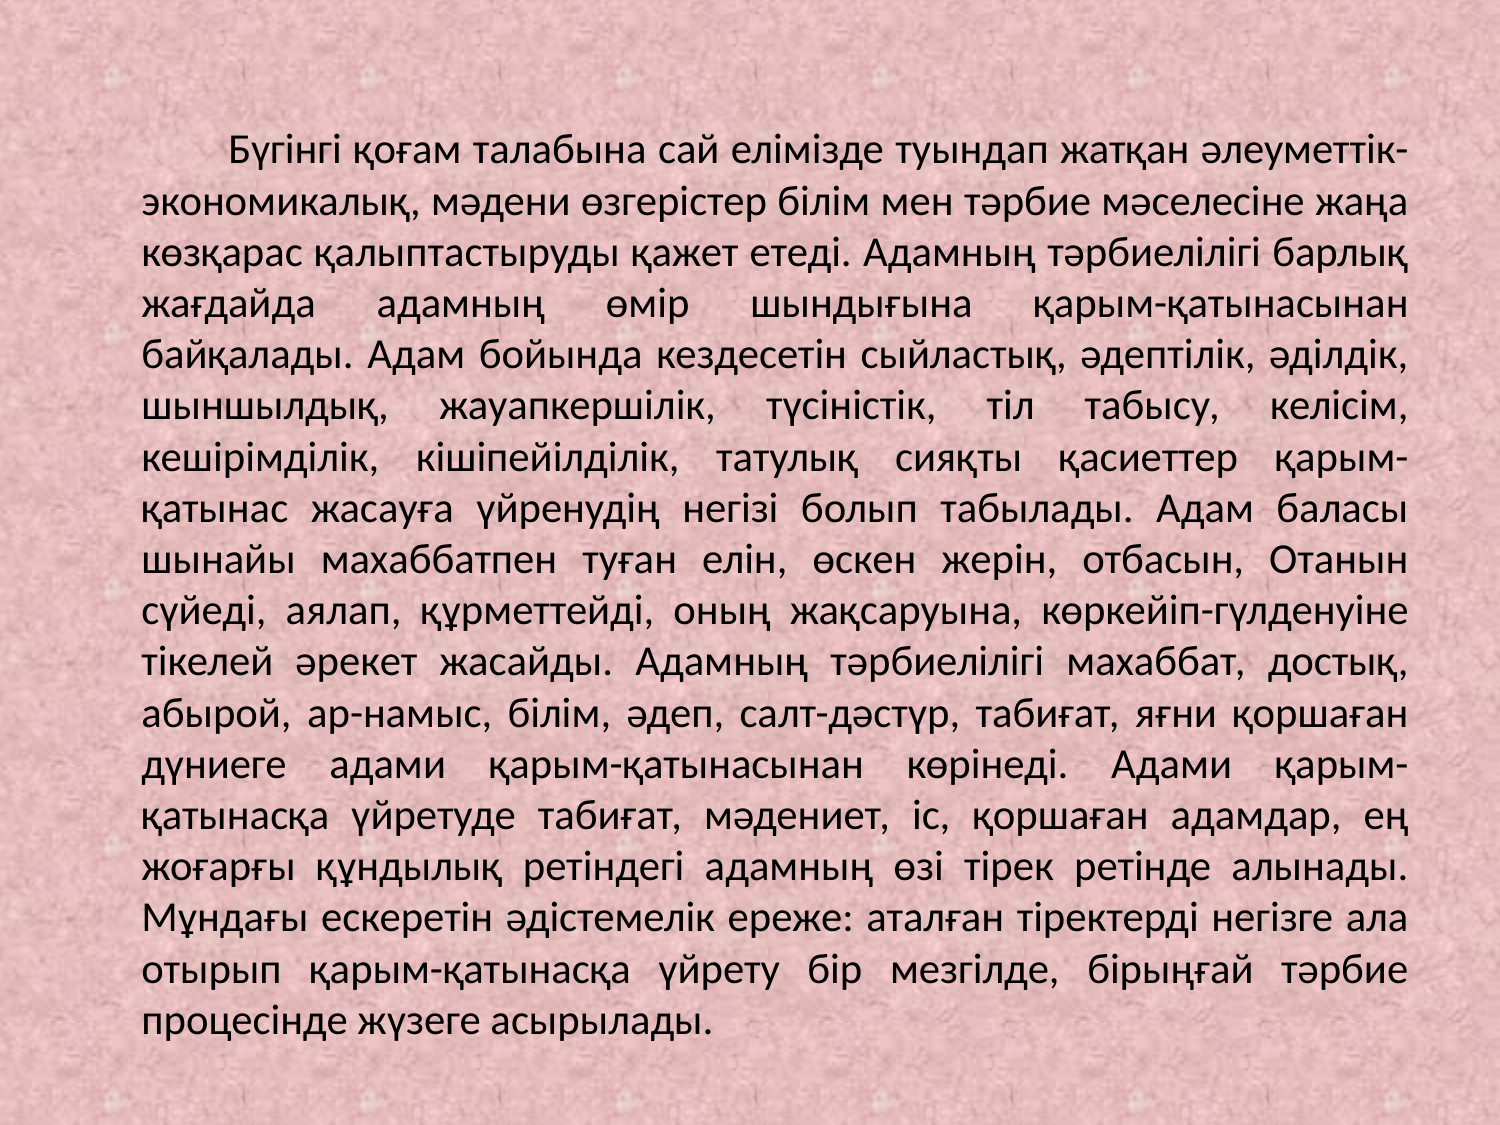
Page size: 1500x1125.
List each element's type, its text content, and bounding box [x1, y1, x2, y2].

list Бүгінгі қоғам талабына сай елімізде туындап жатқан әлеуметтік-экономикалық, мәдени өзгерістер білім мен тәрбие мәселесіне жаңа көзқарас қалыптастыруды қажет етеді. Адамның тәрбиелілігі барлық жағдайда адамның өмір шындығына қарым-қатынасынан байқалады. Адам бойында кездесетін сыйластық, әдептілік, әділдік, шыншылдық, жауапкершілік, түсіністік, тіл табысу, келісім, кешірімділік, кішіпейілділік, татулық сияқты қасиеттер қарым-қатынас жасауға үйренудің негізі болып табылады. Адам баласы шынайы махаббатпен туған елін, өскен жерін, отбасын, Отанын сүйеді, аялап, құрметтейді, оның жақсаруына, көркейіп-гүлденуіне тікелей әрекет жасайды. Адамның тәрбиелілігі махаббат, достық, абырой, ар-намыс, білім, әдеп, салт-дәстүр, табиғат, яғни қоршаған дүниеге адами қарым-қатынасынан көрінеді. Адами қарым-қатынасқа үйретуде табиғат, мәдениет, іс, қоршаған адамдар, ең жоғарғы құндылық ретіндегі адамның өзі тірек ретінде алынады. Мұндағы ескеретін әдістемелік ереже: аталған тіректерді негізге ала отырып қарым-қатынасқа үйрету бір мезгілде, бірыңғай тәрбие процесінде жүзеге асырылады. [75, 113, 1425, 1059]
picture [0, 0, 1500, 1125]
